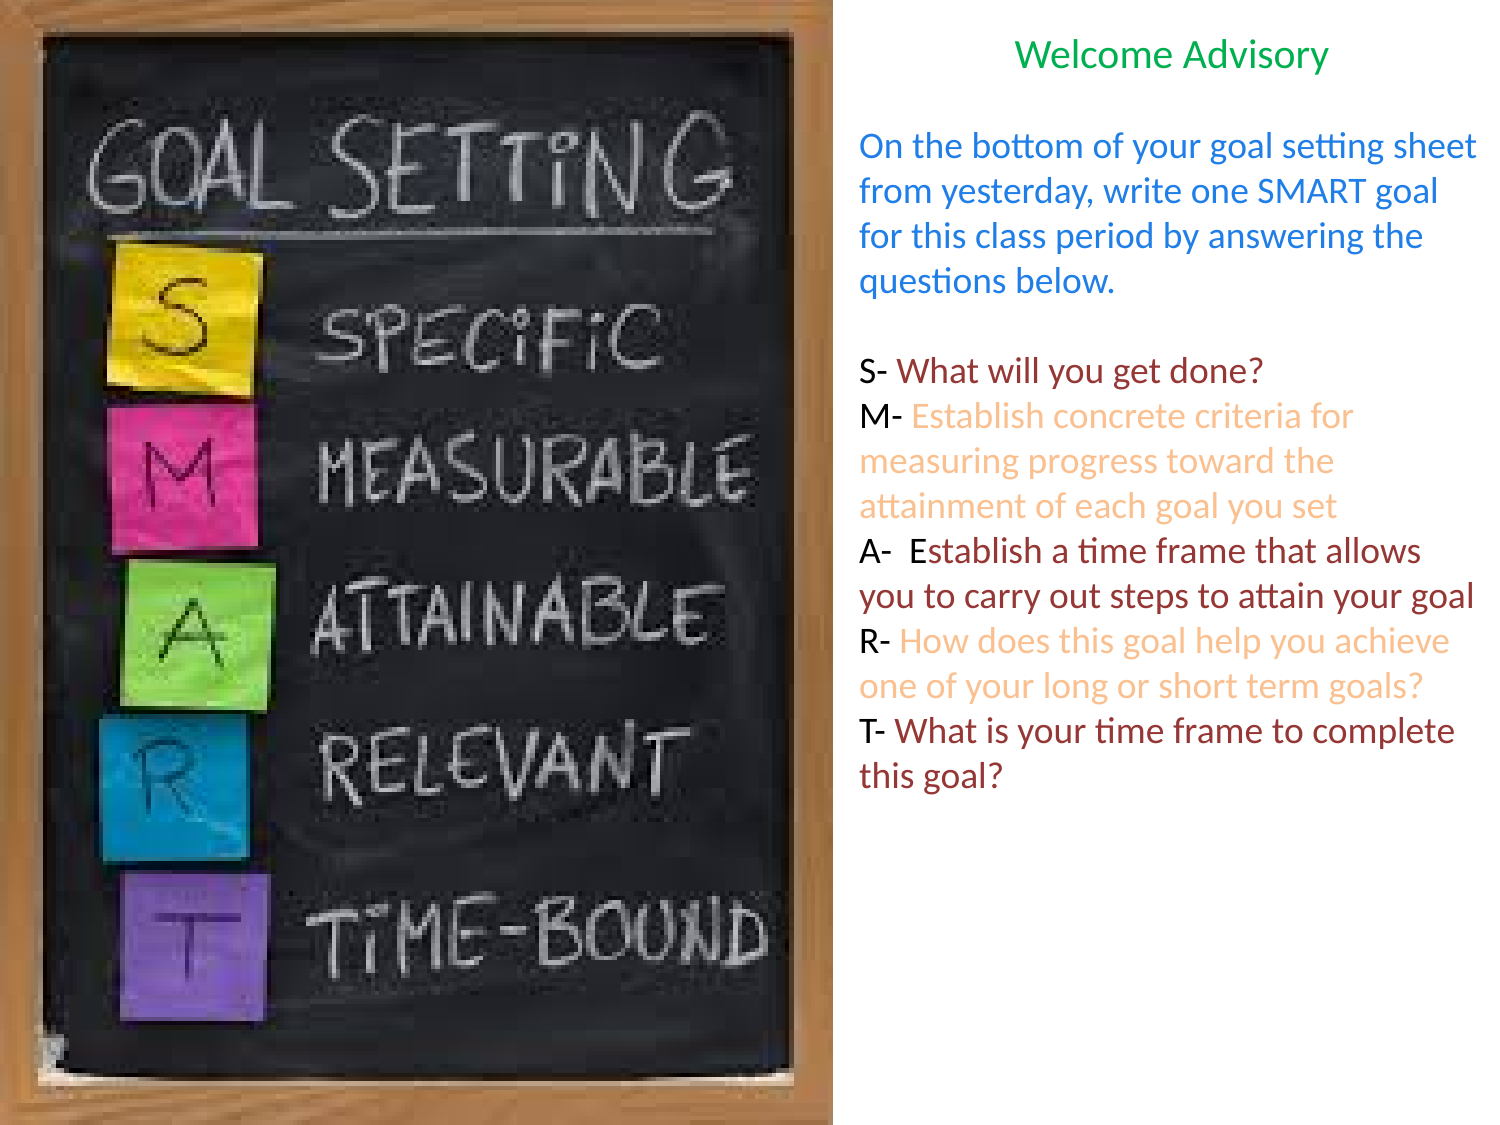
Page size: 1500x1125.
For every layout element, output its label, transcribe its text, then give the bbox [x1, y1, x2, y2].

text_box Welcome Advisory On the bottom of your goal setting sheet from yesterday, write one SMART goal for this class period by answering the questions below. S- What will you get done? M- Establish concrete criteria for measuring progress toward the attainment of each goal you set A- Establish a time frame that allows you to carry out steps to attain your goal R- How does this goal help you achieve one of your long or short term goals? T- What is your time frame to complete this goal? [844, 19, 1500, 804]
picture [0, 0, 833, 1125]
